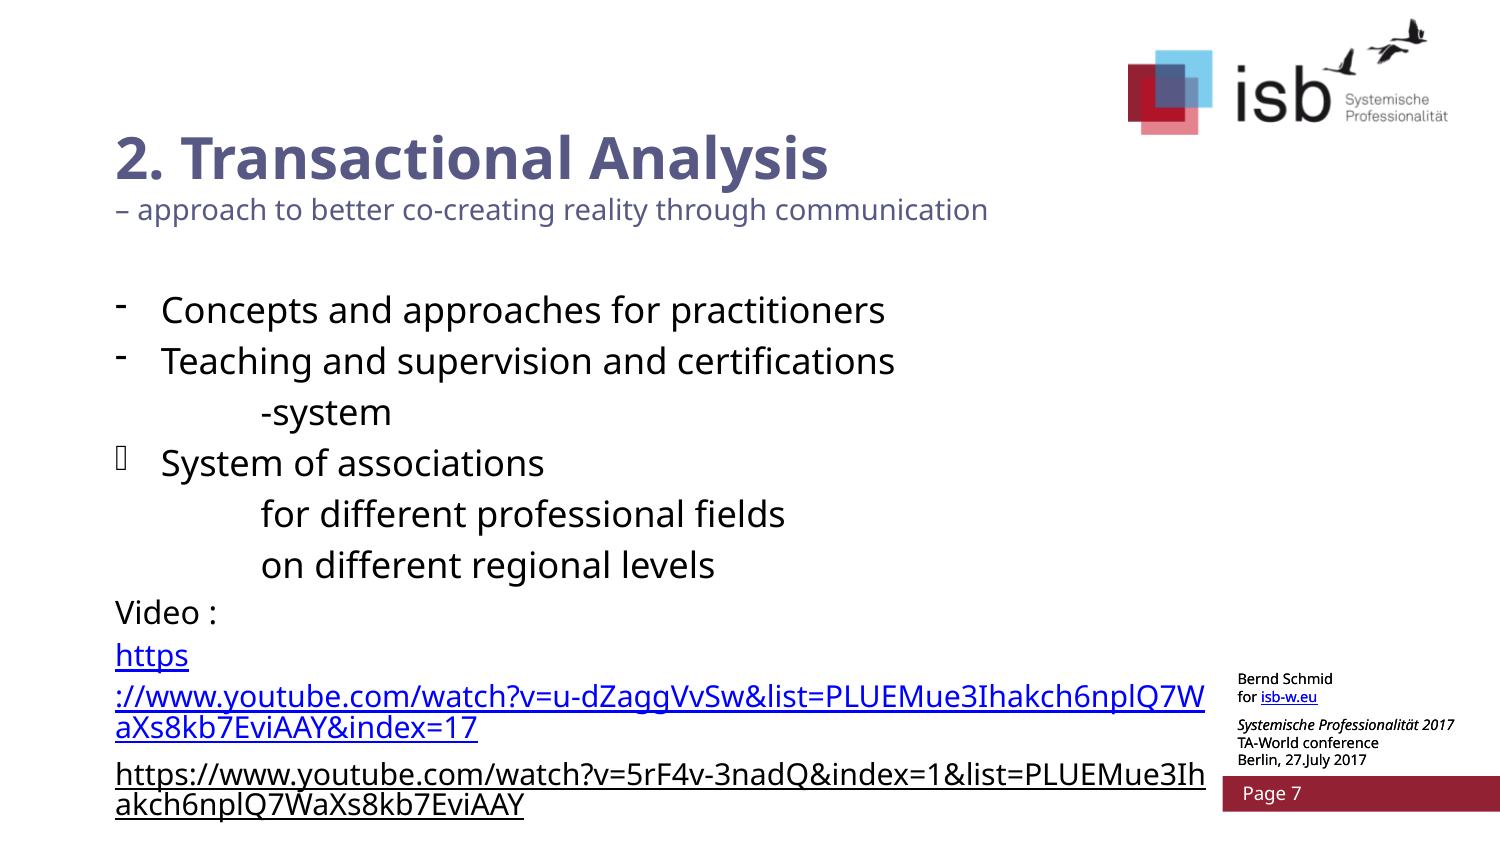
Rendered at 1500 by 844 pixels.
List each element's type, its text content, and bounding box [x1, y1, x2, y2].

text_box Bernd Schmid for isb-w.eu Systemische Professionalität 2017 TA-World conference Berlin, 27.July 2017 [1222, 543, 1500, 776]
list Concepts and approaches for practitioners Teaching and supervision and certifications -system System of associations for different professional fields on different regional levels Video : https://www.youtube.com/watch?v=u-dZaggVvSw&list=PLUEMue3Ihakch6nplQ7WaXs8kb7EviAAY&index=17 https://www.youtube.com/watch?v=5rF4v-3nadQ&index=1&list=PLUEMue3Ihakch6nplQ7WaXs8kb7EviAAY [100, 280, 1223, 812]
picture [1128, 14, 1461, 139]
title 2. Transactional Analysis – approach to better co-creating reality through communication [100, 67, 1223, 280]
slide_number Page 7 [1222, 776, 1500, 812]
